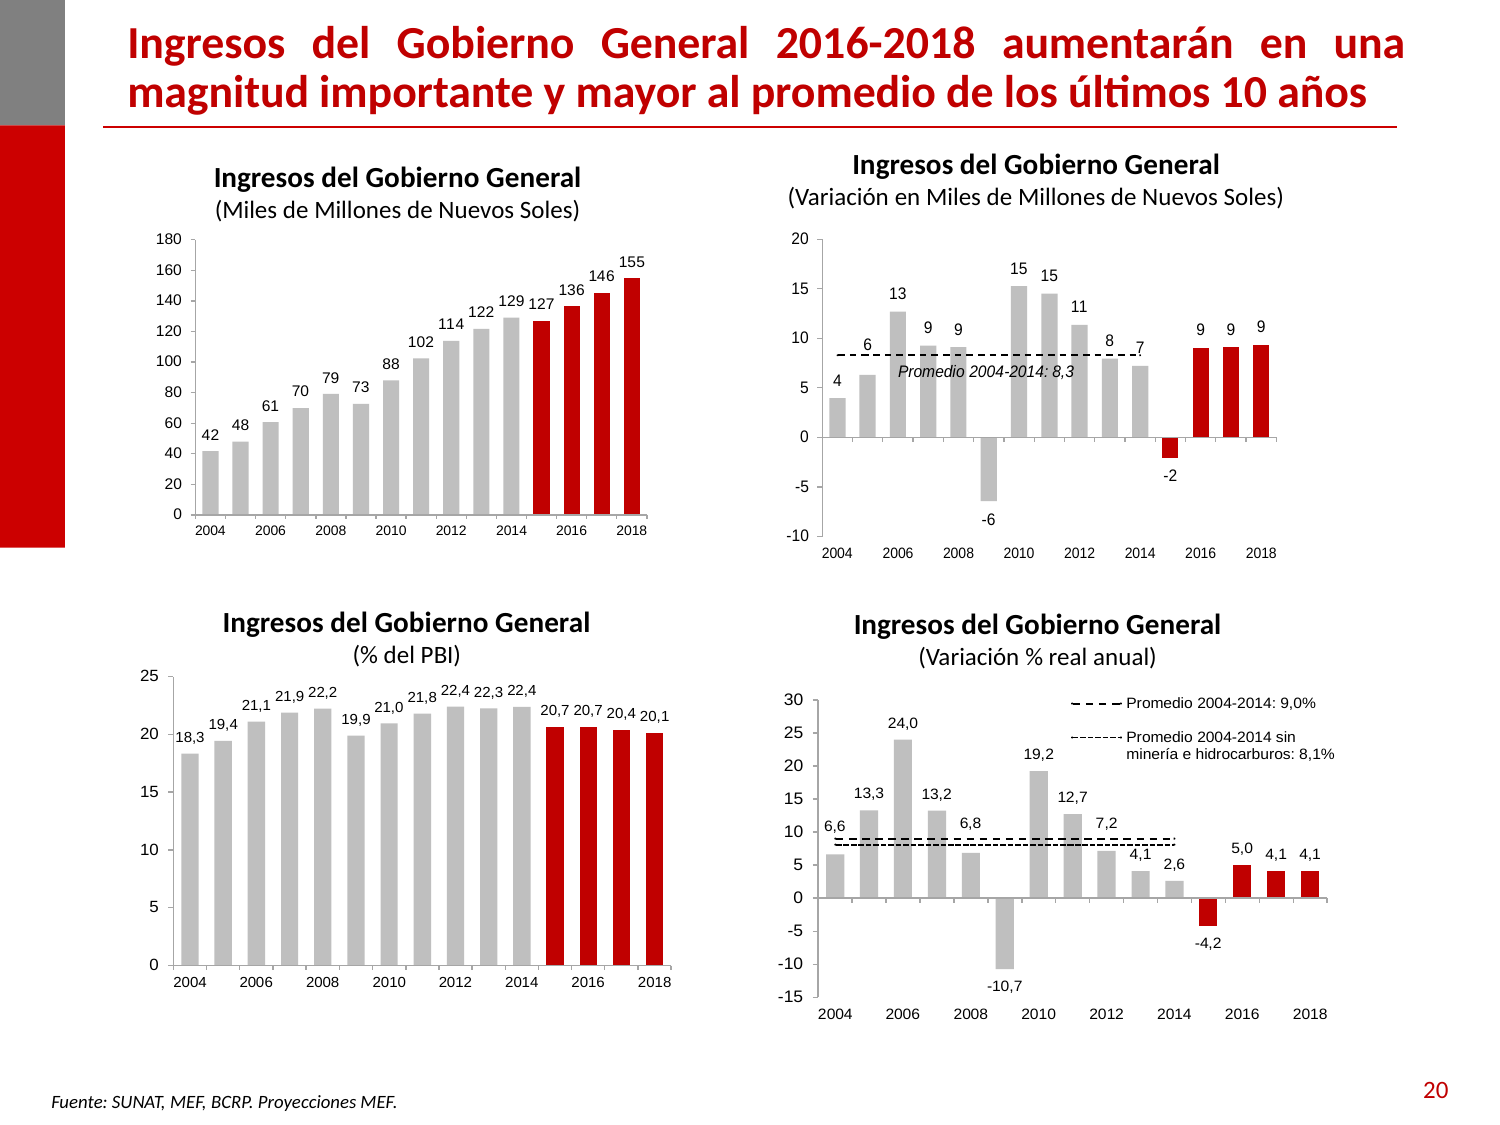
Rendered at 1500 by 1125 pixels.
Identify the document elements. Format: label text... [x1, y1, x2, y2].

text_box Fuente: SUNAT, MEF, BCRP. Proyecciones MEF. [36, 1081, 1422, 1120]
text_box Ingresos del Gobierno General (Miles de Millones de Nuevos Soles) [125, 151, 671, 231]
picture [144, 221, 666, 550]
picture [127, 656, 692, 1002]
text_box Ingresos del Gobierno General (Variación en Miles de Millones de Nuevos Soles) [741, 138, 1331, 218]
picture [774, 218, 1296, 575]
title Ingresos del Gobierno General 2016-2018 aumentarán en una magnitud importante y mayor al promedio de los últimos 10 años [112, 11, 1422, 125]
text_box Ingresos del Gobierno General (% del PBI) [134, 595, 680, 656]
text_box Ingresos del Gobierno General (Variación % real anual) [765, 597, 1311, 678]
picture [765, 679, 1349, 1035]
